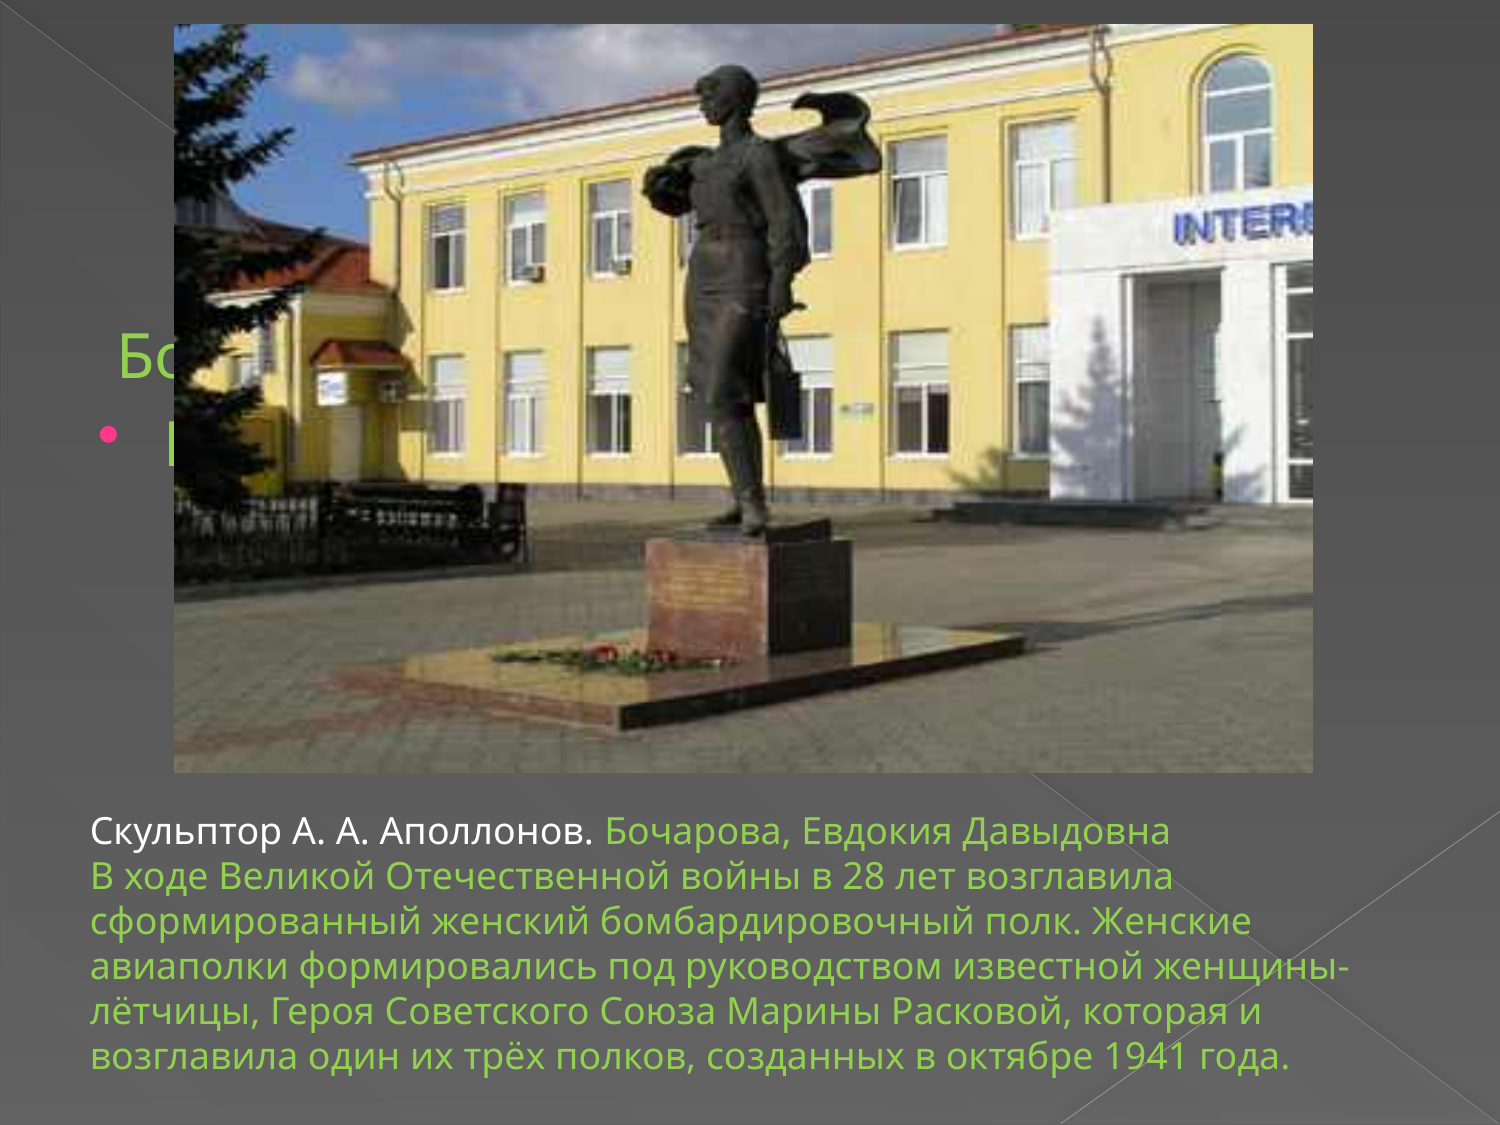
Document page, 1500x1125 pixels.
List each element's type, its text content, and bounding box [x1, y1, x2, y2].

text_box Скульптор А. А. Аполлонов. Бочарова, Евдокия Давыдовна В ходе Великой Отечественной войны в 28 лет возглавила сформированный женский бомбардировочный полк. Женские авиаполки формировались под руководством известной женщины-лётчицы, Героя Советского Союза Марины Расковой, которая и возглавила один их трёх полков, созданных в октябре 1941 года. [75, 799, 1475, 1125]
picture [174, 24, 1313, 774]
list Бочарова, Евдокия Давыдовна В [75, 308, 1425, 799]
